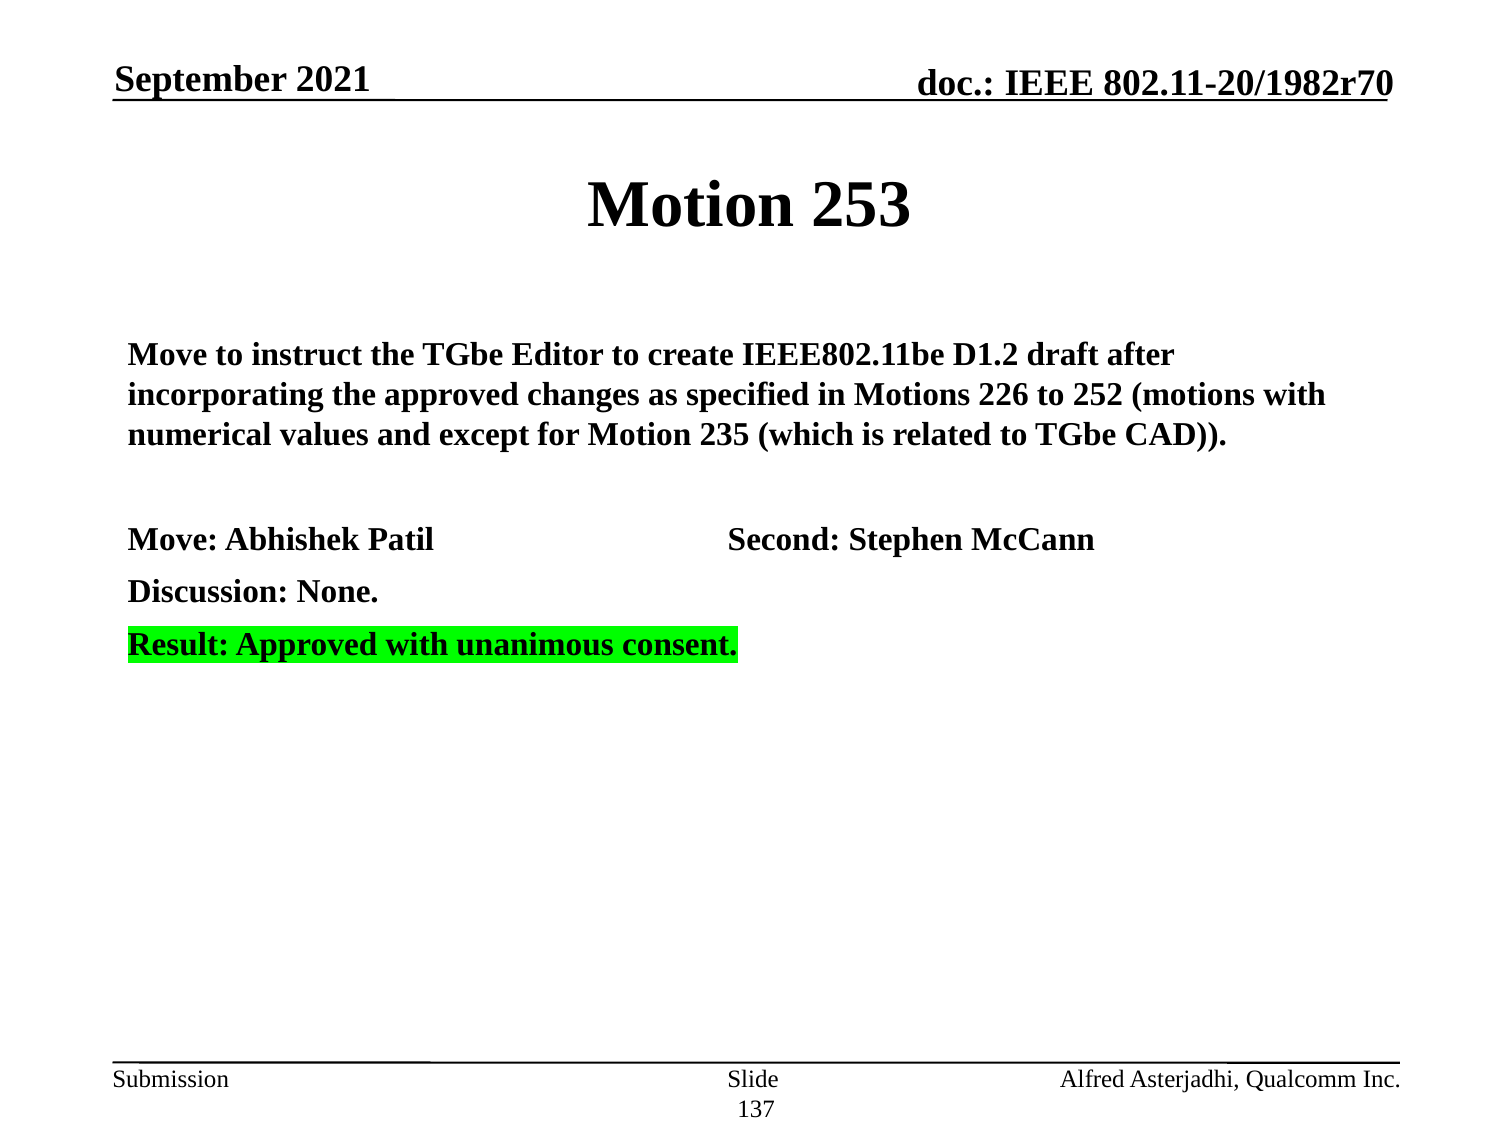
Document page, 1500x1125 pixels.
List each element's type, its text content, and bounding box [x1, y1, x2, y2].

footer Alfred Asterjadhi, Qualcomm Inc. [878, 1061, 1402, 1093]
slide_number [114, 54, 423, 100]
slide_number Slide 137 [712, 1061, 800, 1123]
title Motion 253 [112, 112, 1388, 288]
list Move to instruct the TGbe Editor to create IEEE802.11be D1.2 draft after incorporating the approved changes as specified in Motions 226 to 252 (motions with numerical values and except for Motion 235 (which is related to TGbe CAD)). Move: Abhishek Patil Second: Stephen McCann Discussion: None. Result: Approved with unanimous consent. [112, 324, 1388, 1000]
